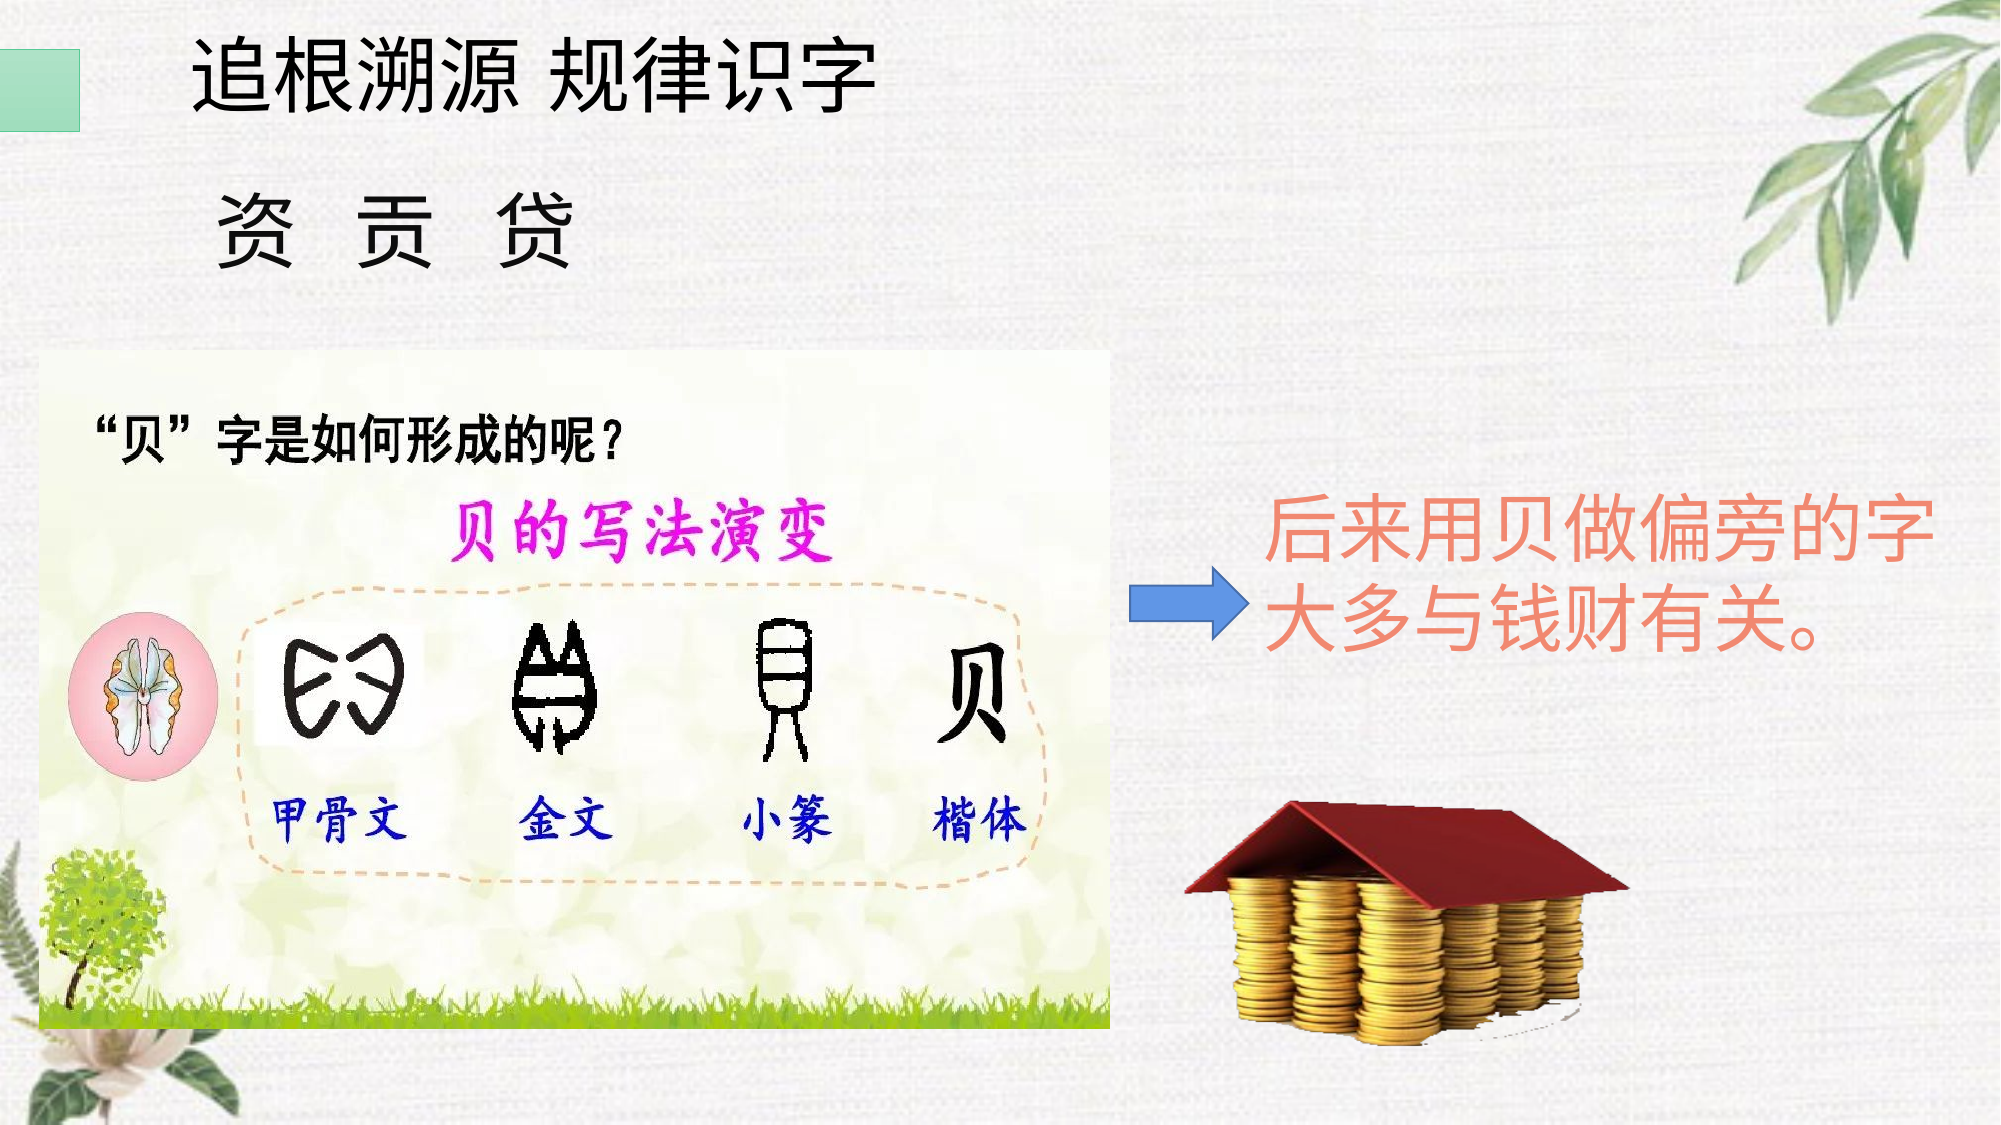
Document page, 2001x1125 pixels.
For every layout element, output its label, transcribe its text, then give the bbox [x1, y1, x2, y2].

text_box [1129, 565, 1250, 642]
text_box 后来用贝做偏旁的字大多与钱财有关。 [1248, 473, 1956, 669]
text_box 资 贡 贷 [199, 171, 899, 287]
text_box [0, 49, 80, 132]
text_box 追根溯源 规律识字 [174, 15, 1024, 131]
picture [0, 0, 2001, 1125]
